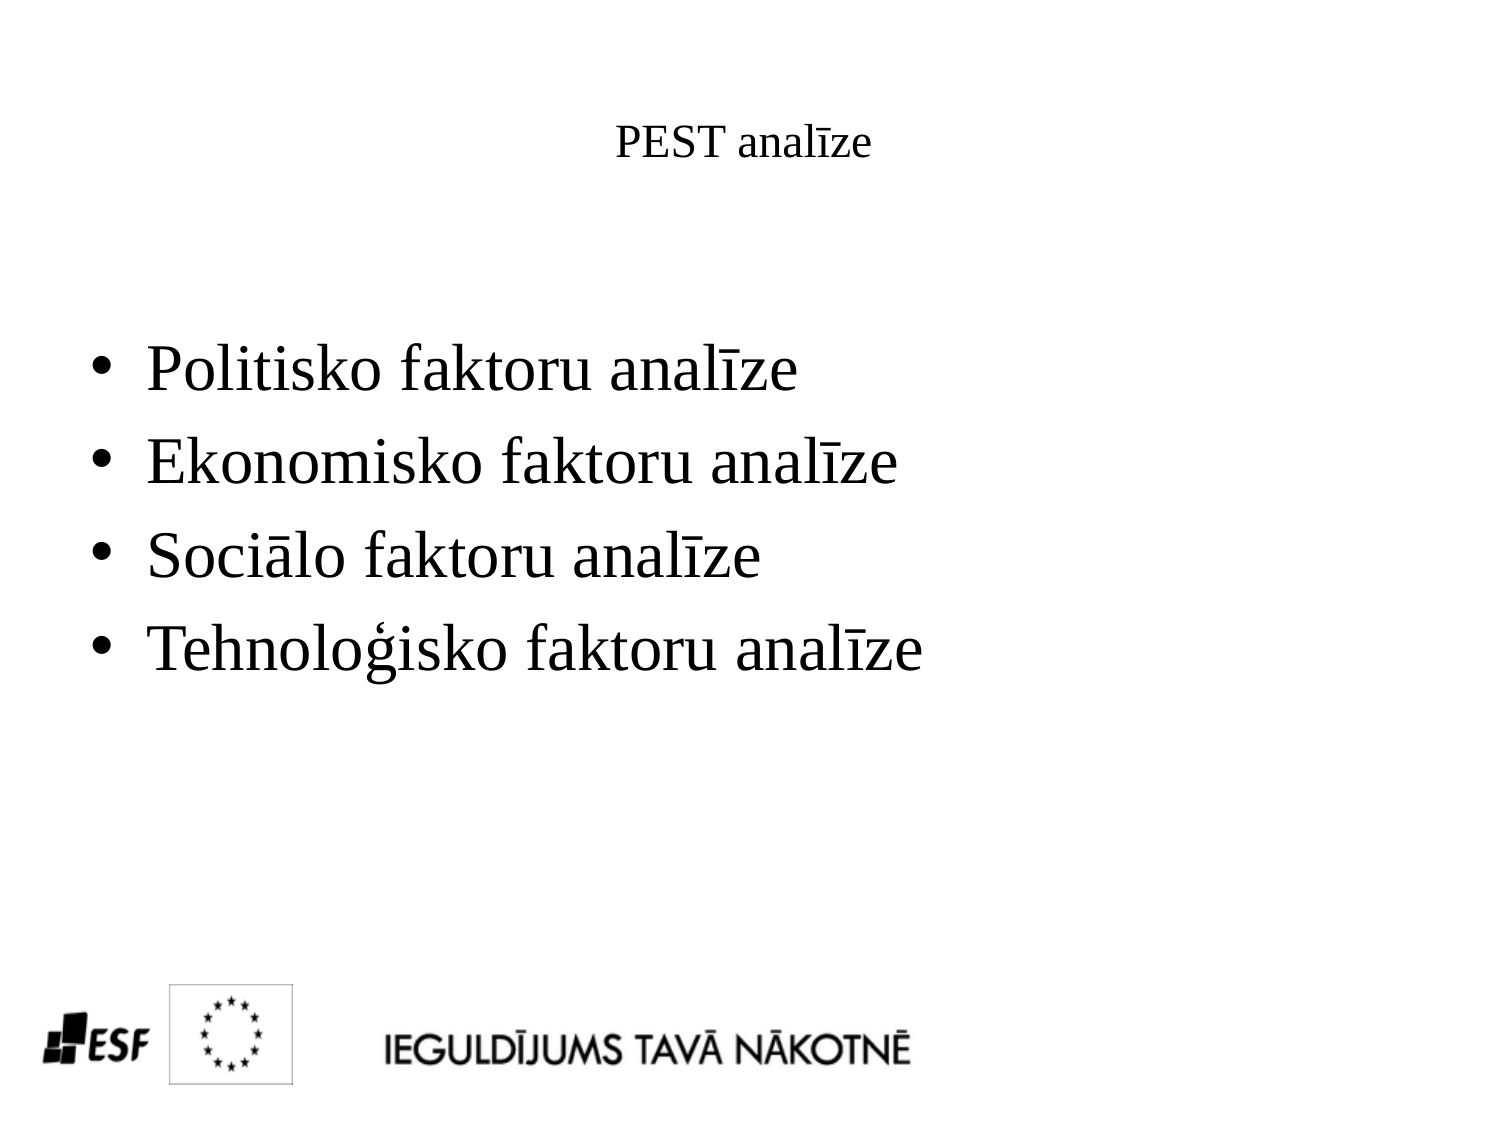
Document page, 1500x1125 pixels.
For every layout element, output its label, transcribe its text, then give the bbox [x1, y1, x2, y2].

picture [374, 1019, 922, 1083]
picture [23, 984, 294, 1085]
list Politisko faktoru analīze Ekonomisko faktoru analīze Sociālo faktoru analīze Tehnoloģisko faktoru analīze [75, 316, 1425, 774]
title PEST analīze [75, 45, 1425, 233]
